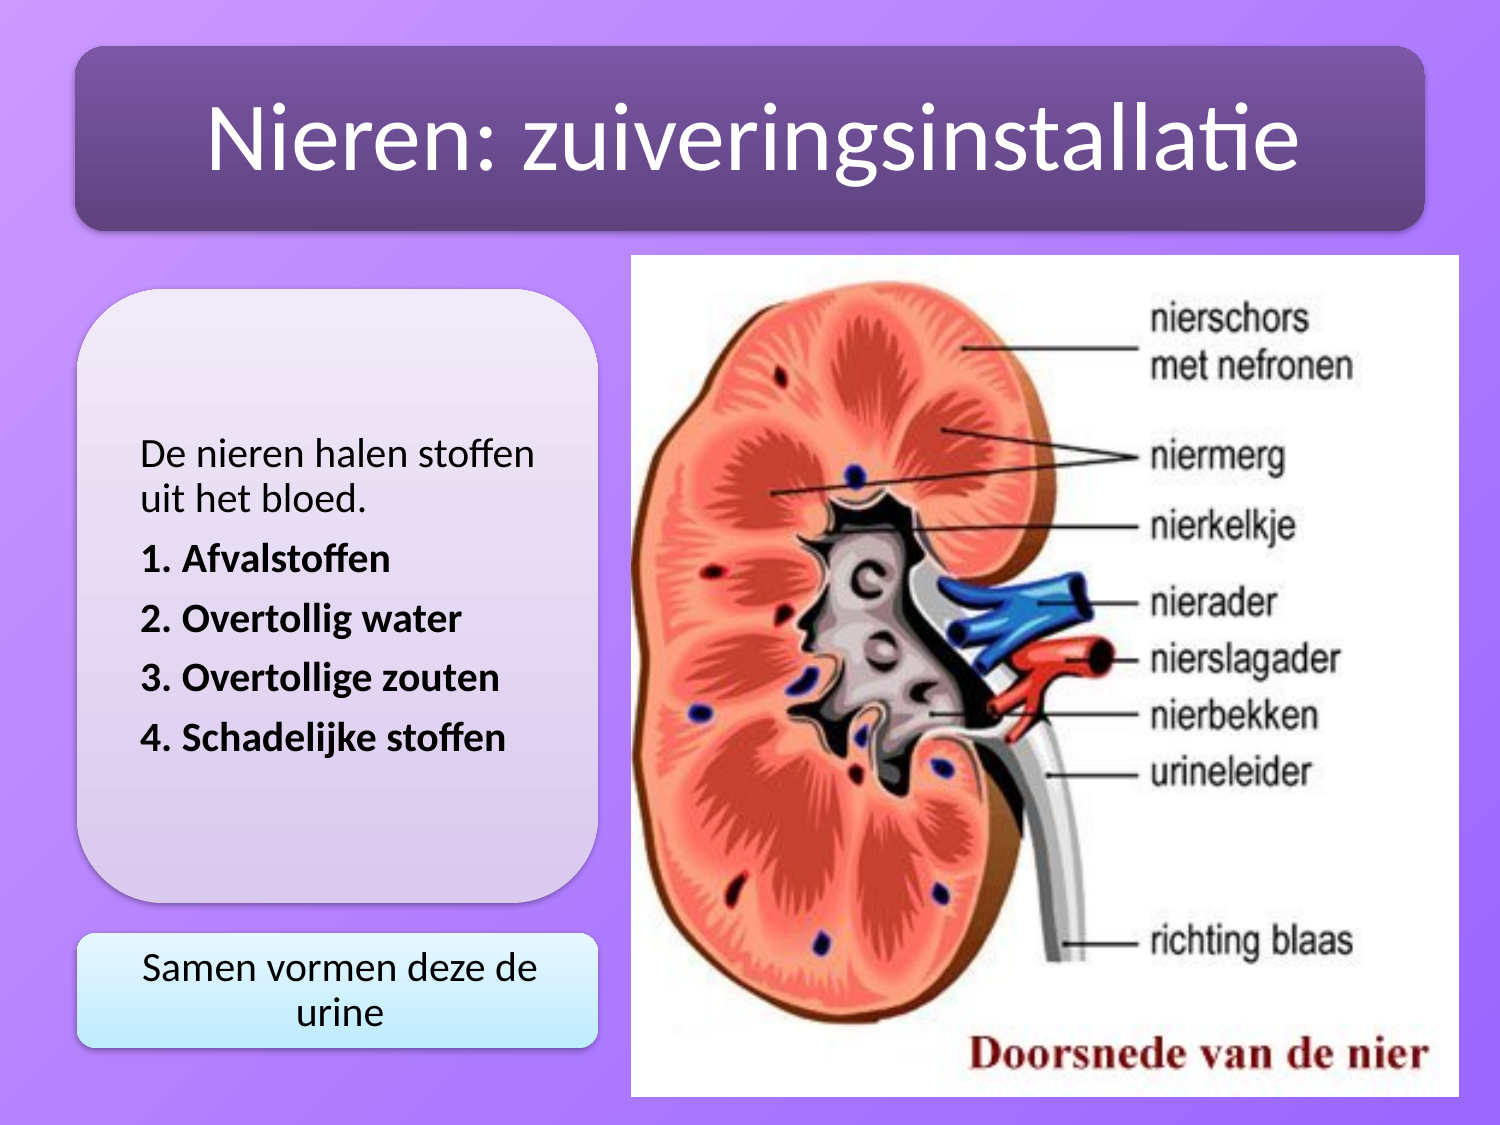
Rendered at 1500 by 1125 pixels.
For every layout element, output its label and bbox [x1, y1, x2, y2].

list [76, 243, 599, 1095]
picture [631, 255, 1459, 1097]
text_box [74, 44, 1426, 233]
